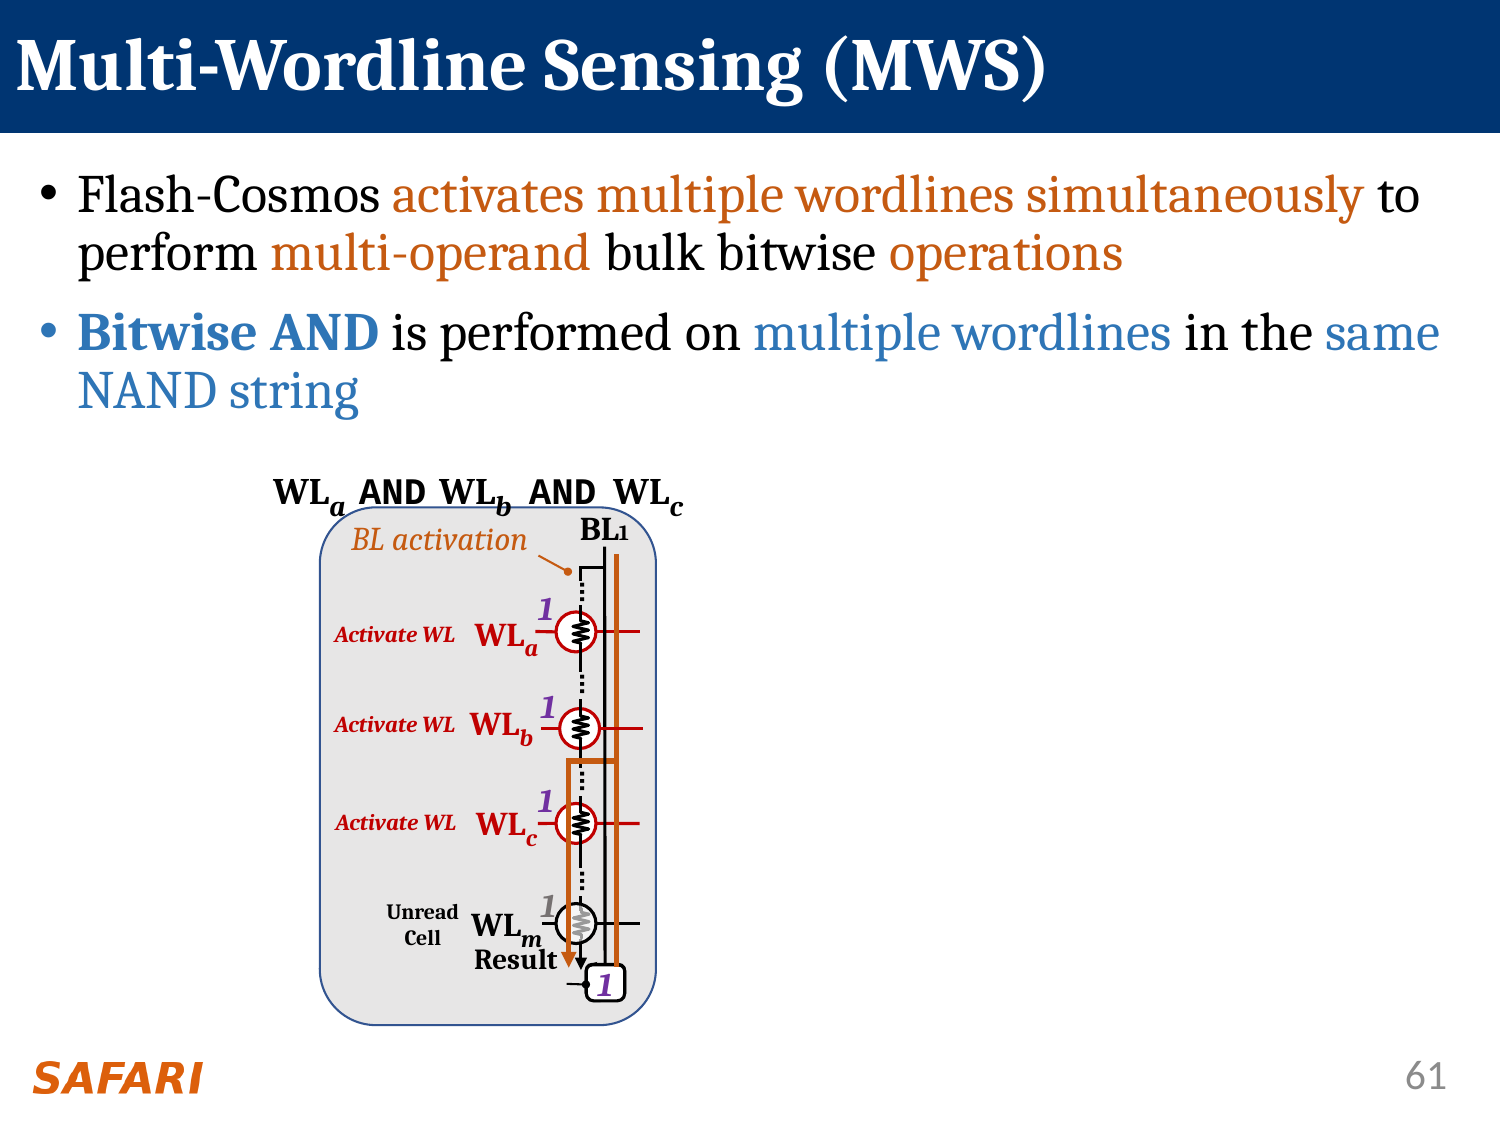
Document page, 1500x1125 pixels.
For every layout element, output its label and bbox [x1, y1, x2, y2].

text_box [24, 158, 1476, 1051]
title [0, 0, 1500, 133]
picture [31, 1052, 209, 1104]
